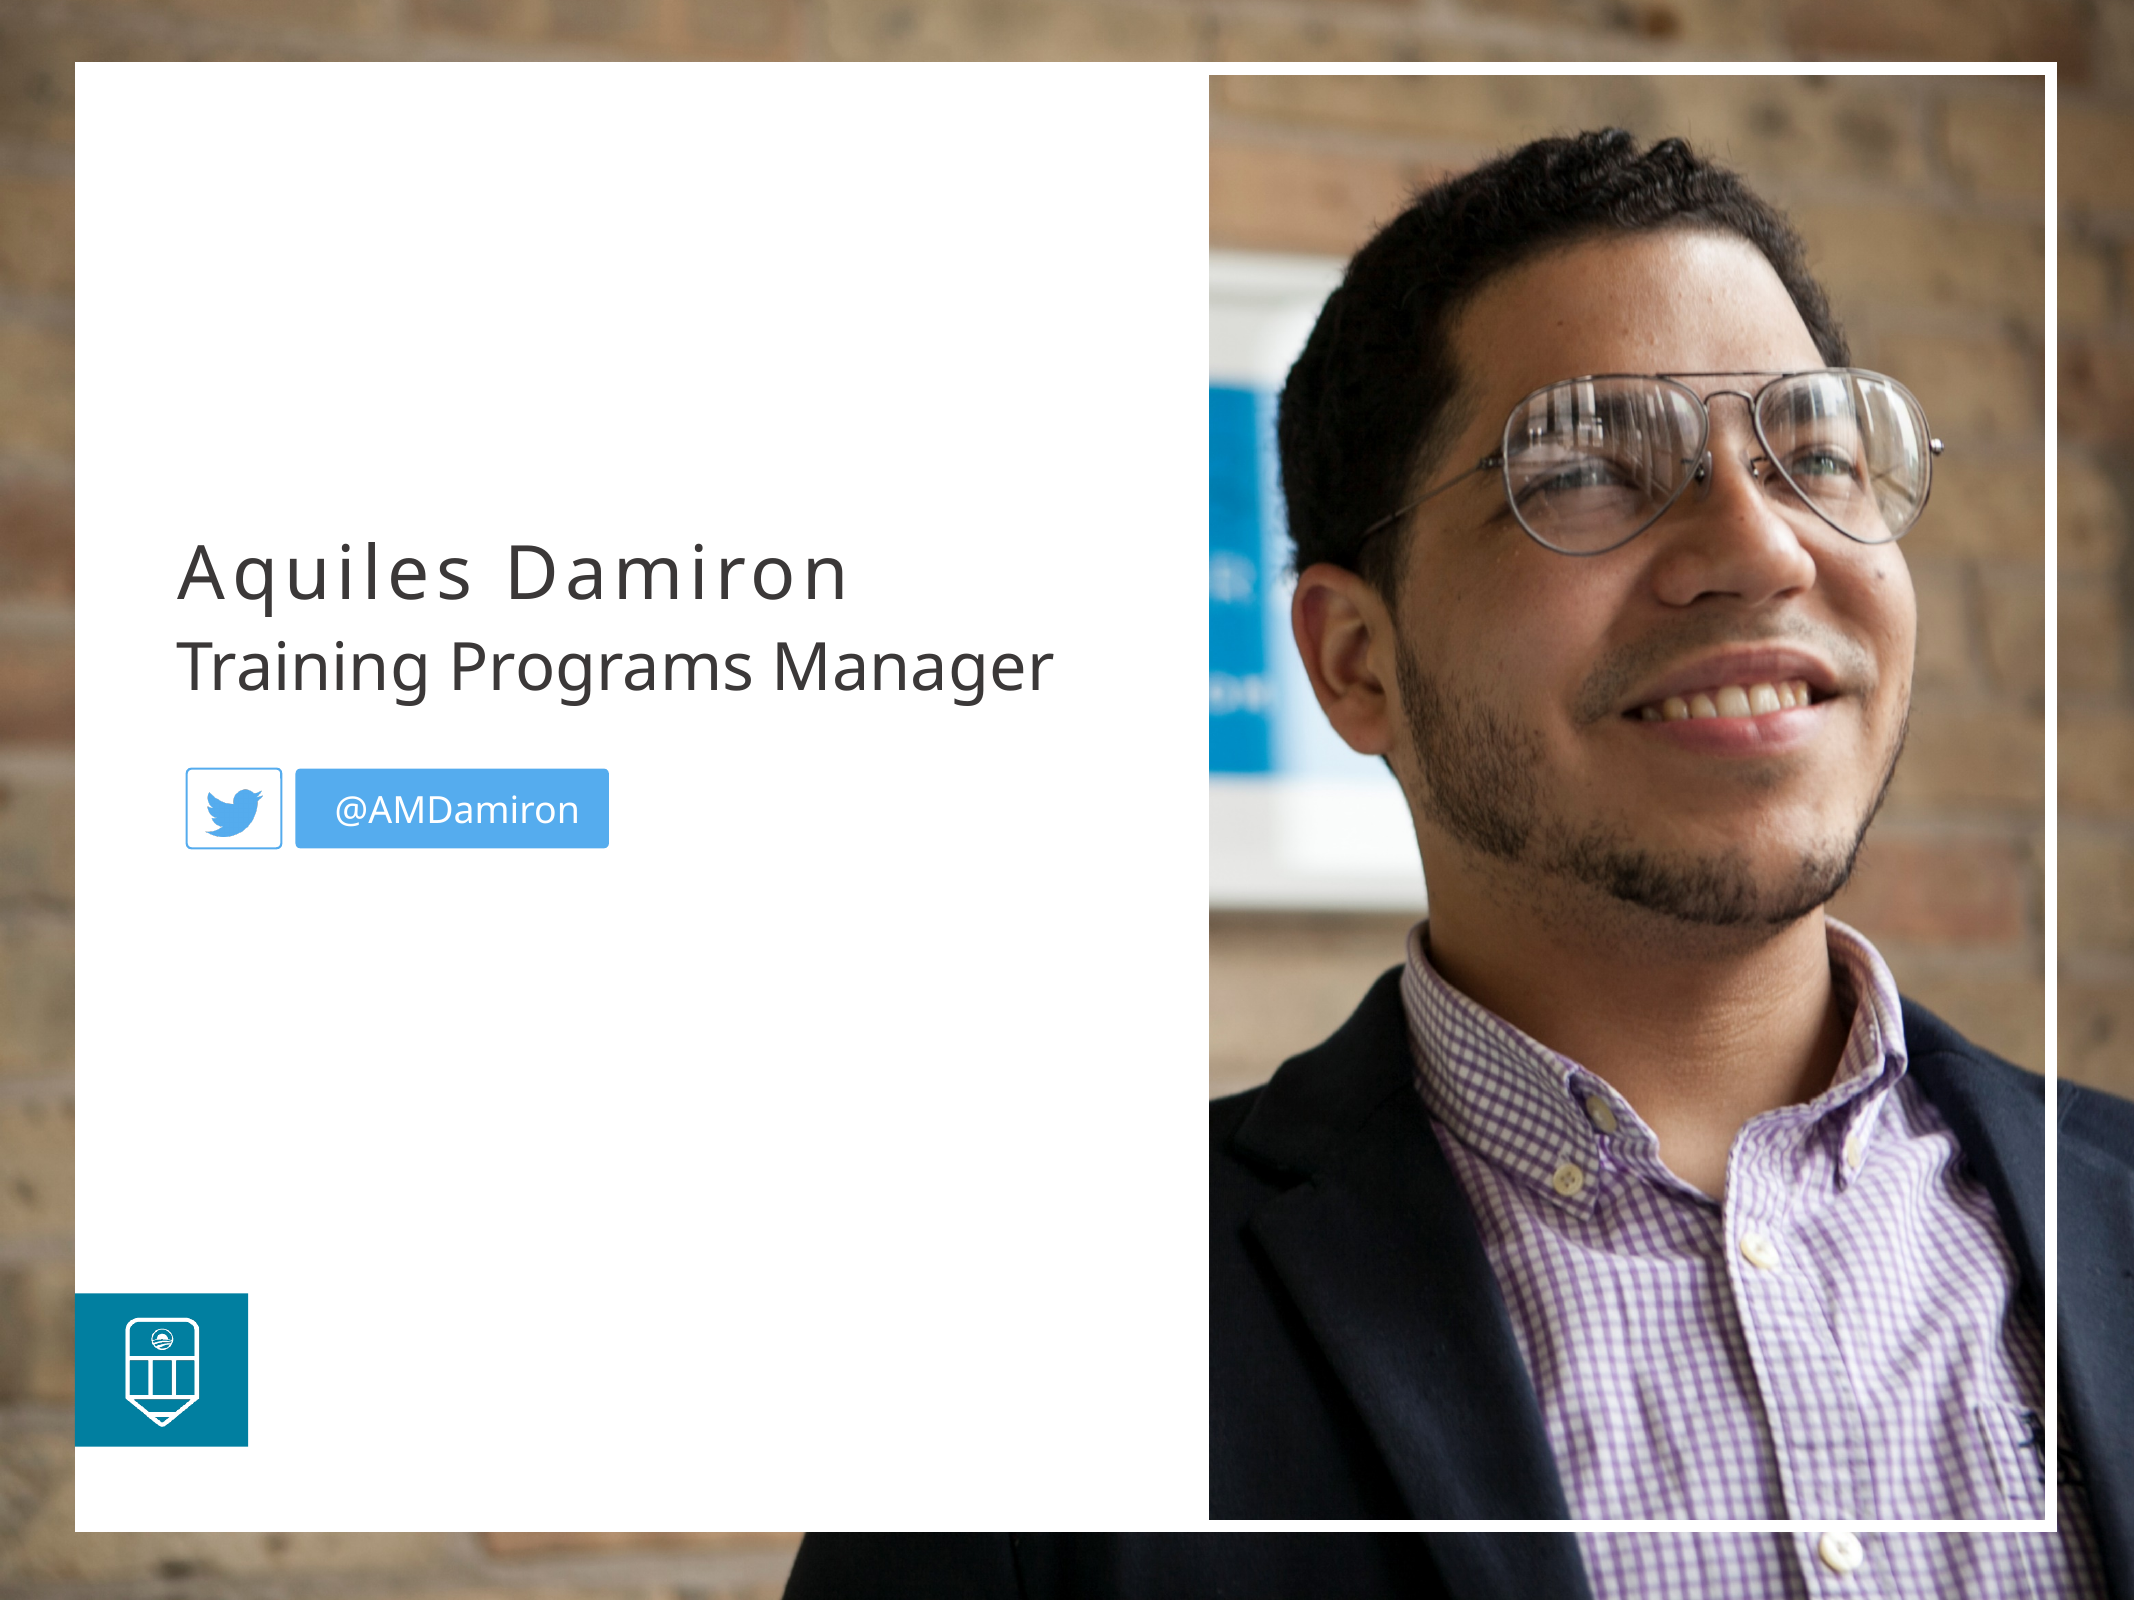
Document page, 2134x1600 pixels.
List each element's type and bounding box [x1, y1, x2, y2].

picture [0, 0, 2134, 1600]
text_box [186, 768, 609, 849]
